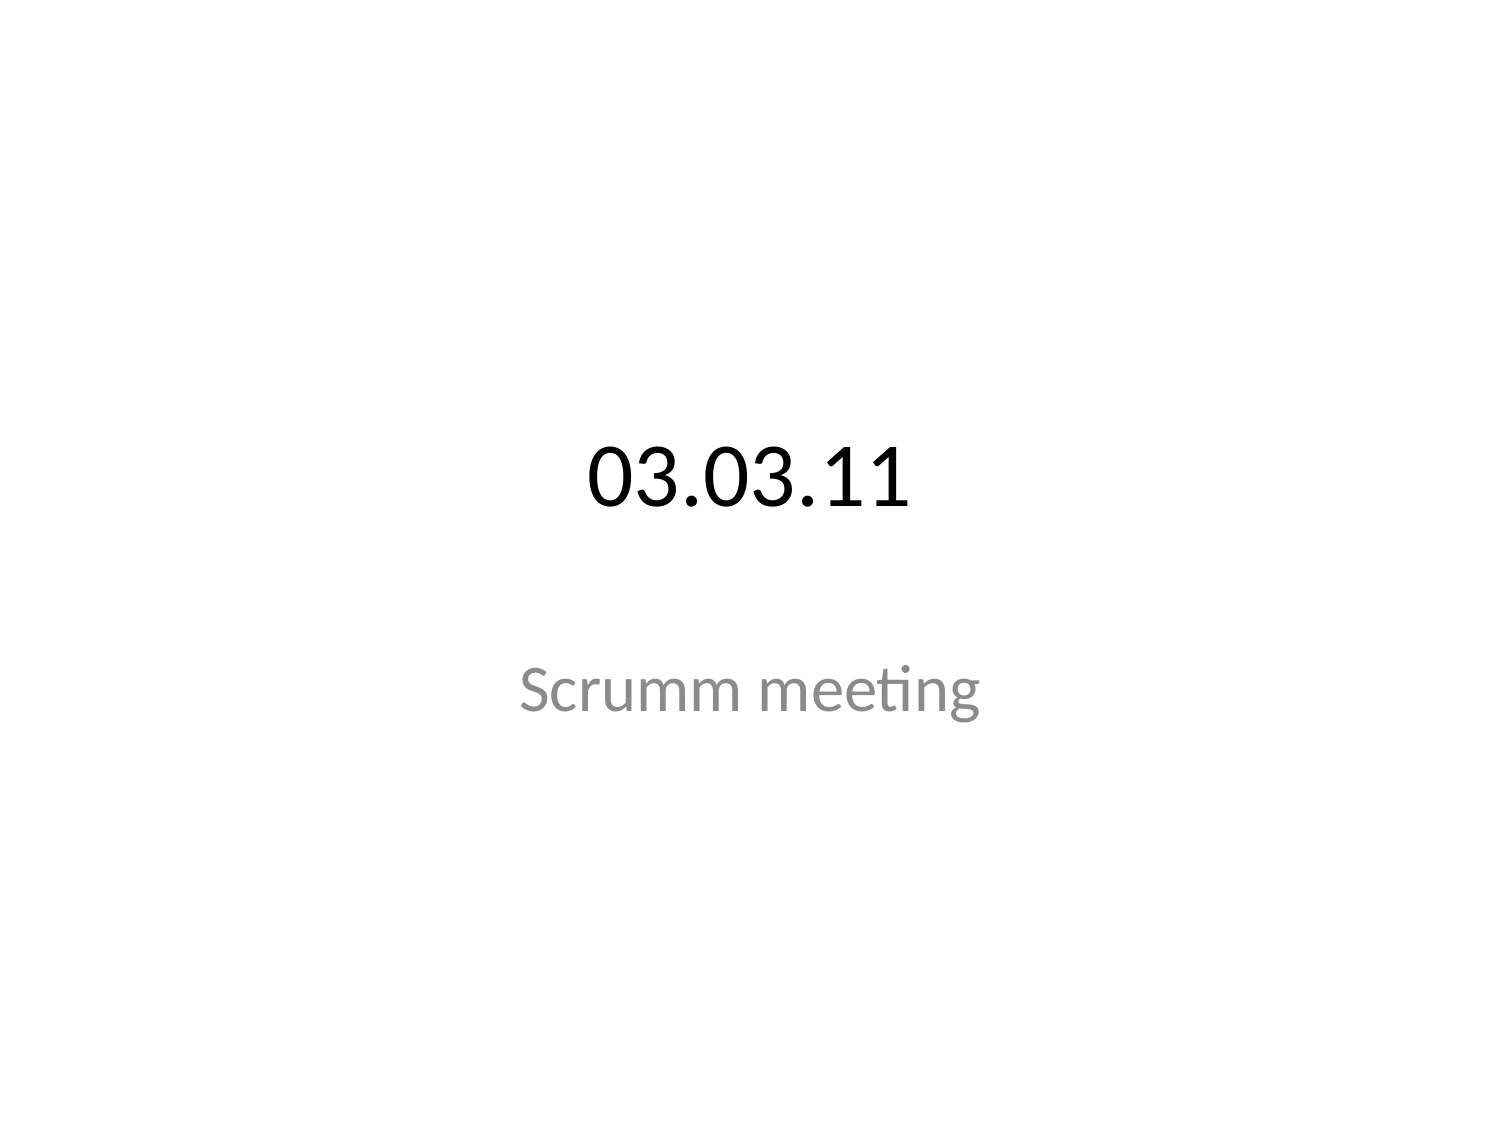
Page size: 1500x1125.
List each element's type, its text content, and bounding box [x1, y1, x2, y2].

title 03.03.11 [112, 349, 1388, 591]
subtitle Scrumm meeting [225, 637, 1275, 925]
